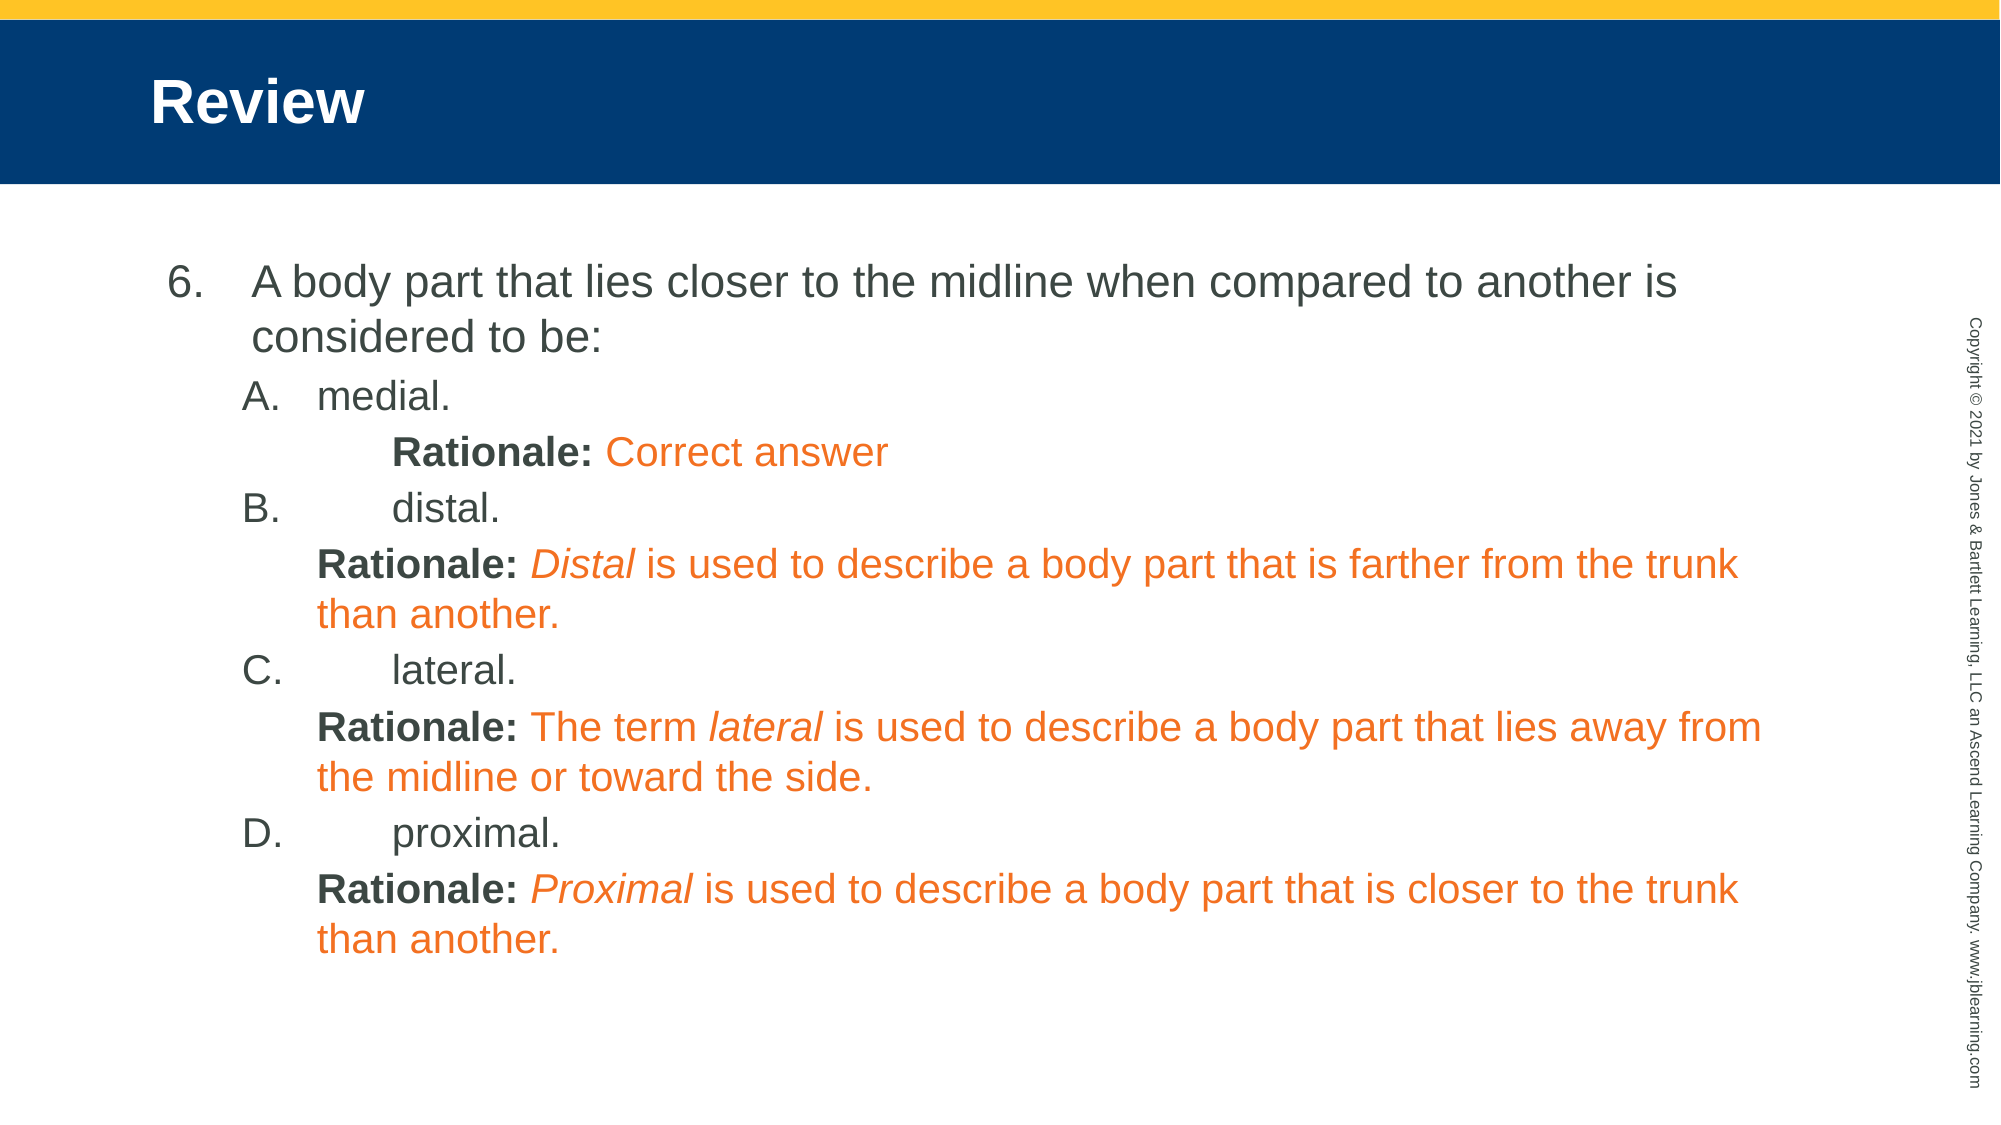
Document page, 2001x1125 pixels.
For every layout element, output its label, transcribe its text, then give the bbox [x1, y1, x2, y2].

title Review [0, 19, 2000, 185]
list A body part that lies closer to the midline when compared to another is considered to be: medial. Rationale: Correct answer B. distal. Rationale: Distal is used to describe a body part that is farther from the trunk than another. C. lateral. Rationale: The term lateral is used to describe a body part that lies away from the midline or toward the side. D. proximal. Rationale: Proximal is used to describe a body part that is closer to the trunk than another. [151, 244, 1840, 1016]
